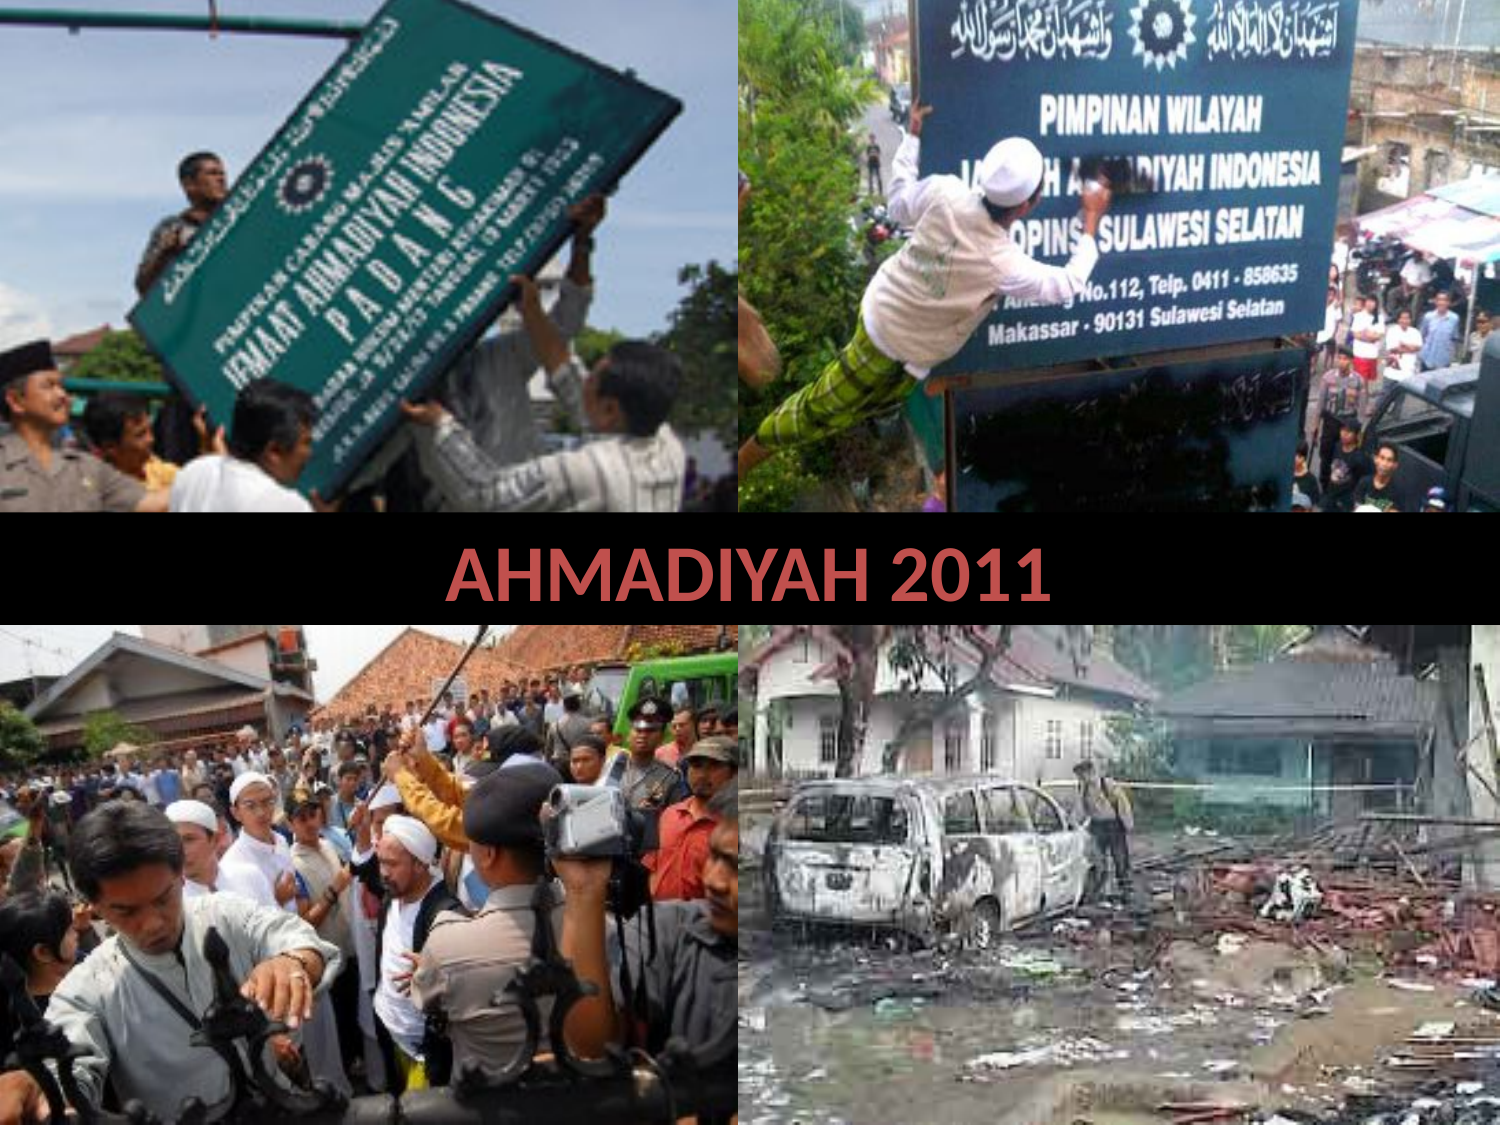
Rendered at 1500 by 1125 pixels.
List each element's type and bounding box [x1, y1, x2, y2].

text_box [0, 0, 1500, 1125]
